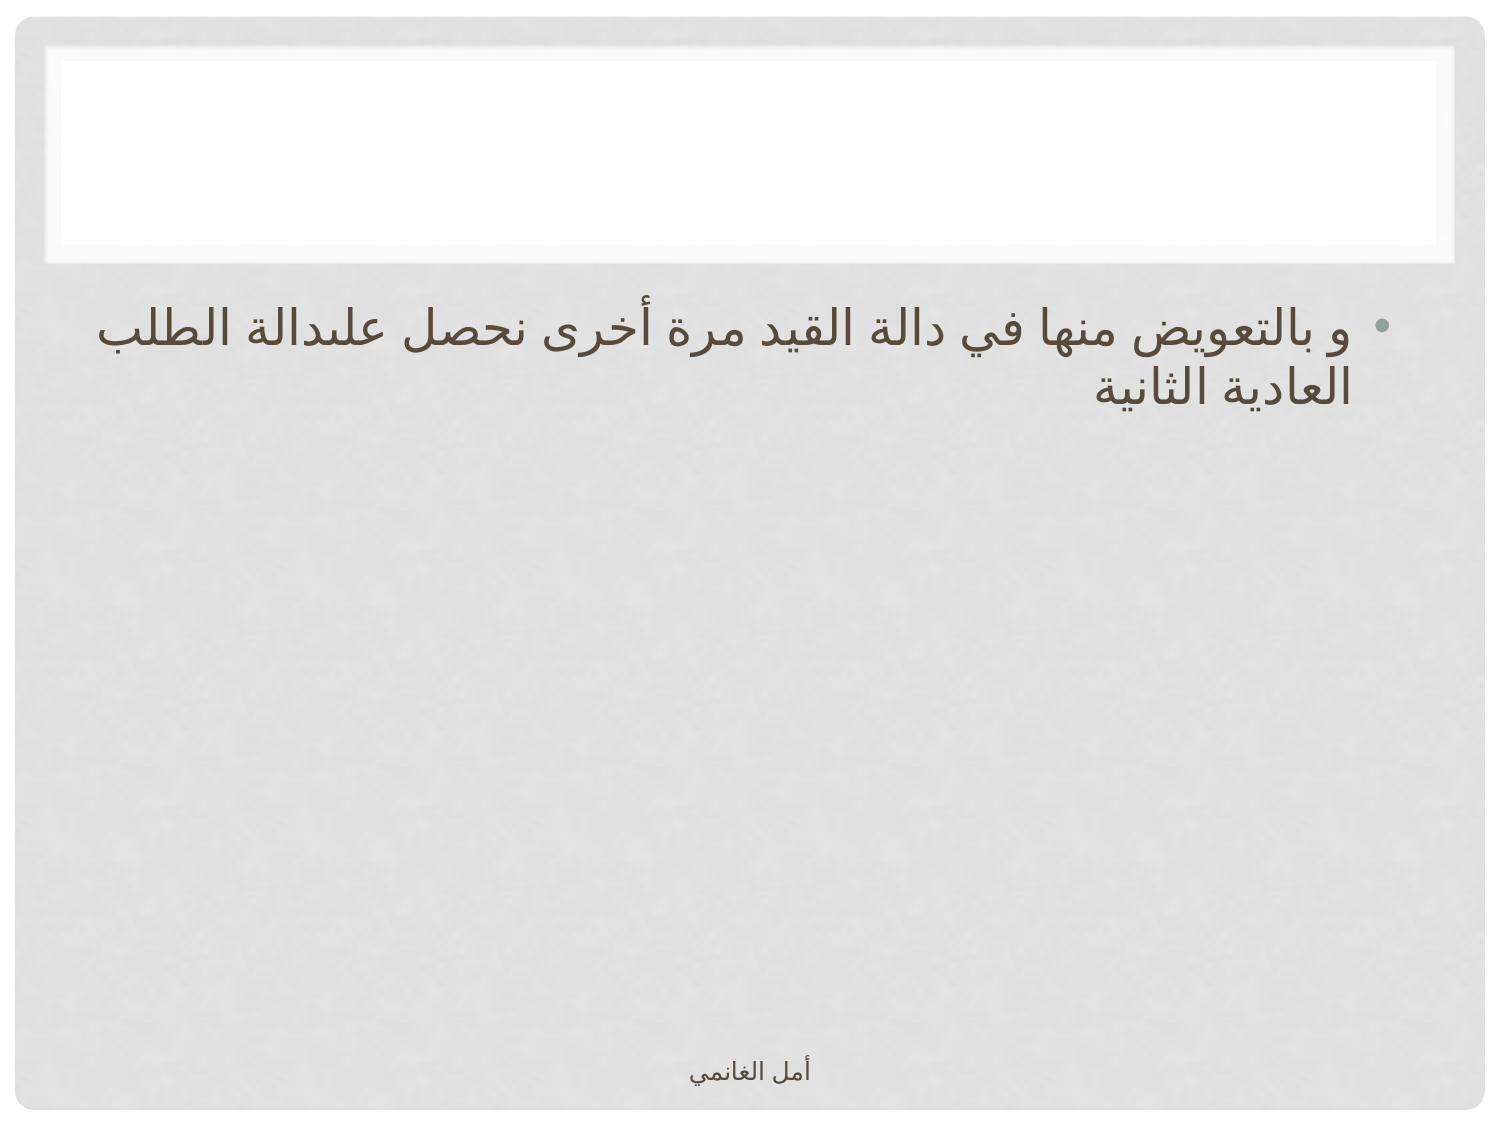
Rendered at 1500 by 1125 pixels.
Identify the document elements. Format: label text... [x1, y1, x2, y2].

footer أمل الغانمي [512, 1042, 988, 1103]
